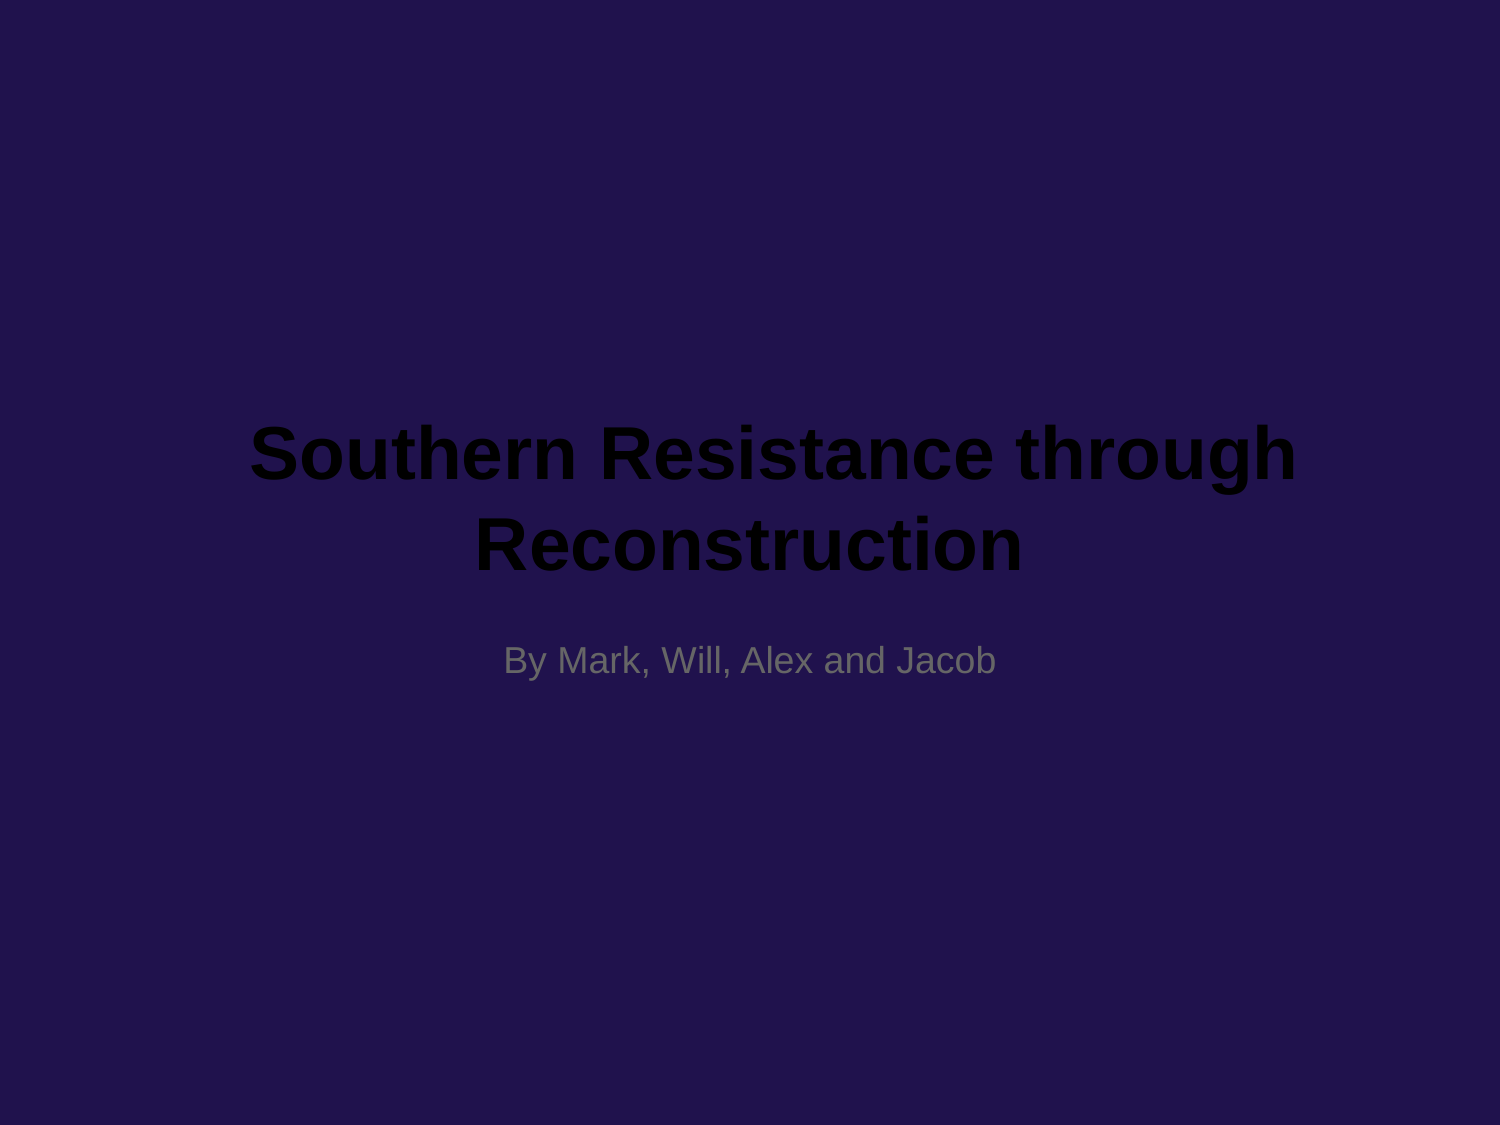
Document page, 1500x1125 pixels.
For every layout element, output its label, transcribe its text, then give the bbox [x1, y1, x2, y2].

text_box [89, 555, 1410, 941]
title Southern Resistance through Reconstruction [112, 346, 1388, 555]
